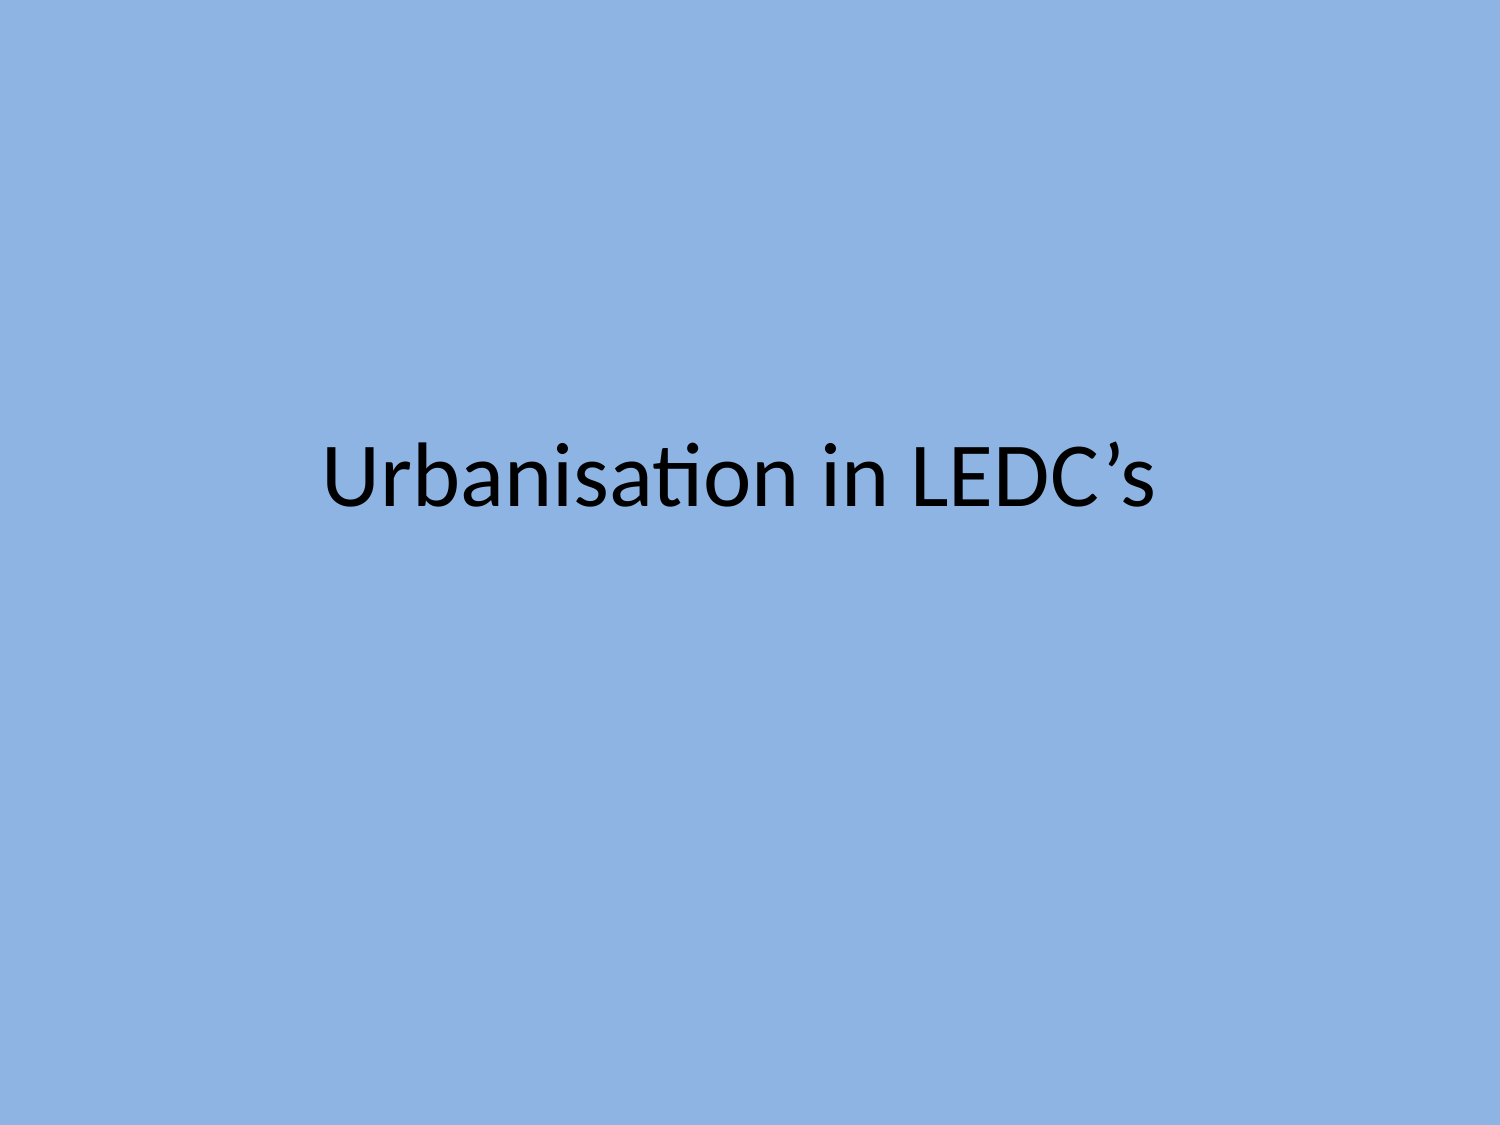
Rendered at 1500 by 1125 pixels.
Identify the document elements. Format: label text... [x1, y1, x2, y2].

title Urbanisation in LEDC’s [112, 349, 1388, 591]
